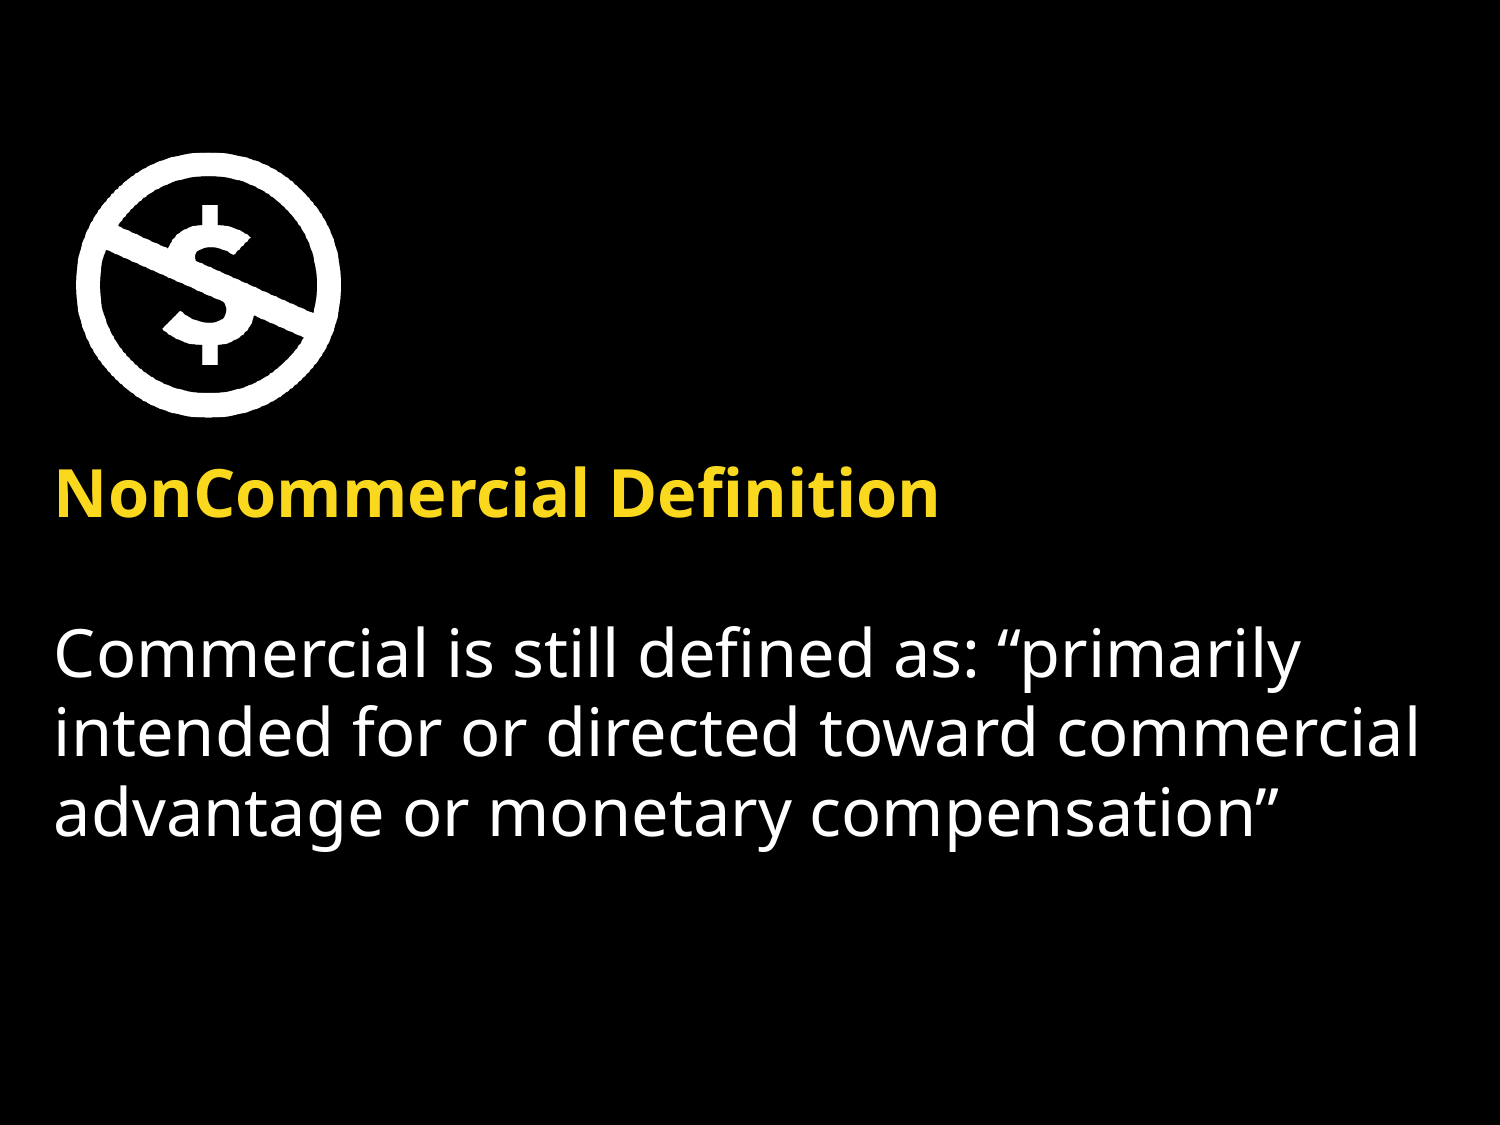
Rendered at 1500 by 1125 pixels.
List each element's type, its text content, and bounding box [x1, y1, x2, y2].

picture [49, 128, 367, 447]
text_box NonCommercial Definition Commercial is still defined as: “primarily intended for or directed toward commercial advantage or monetary compensation” [49, 446, 1450, 949]
